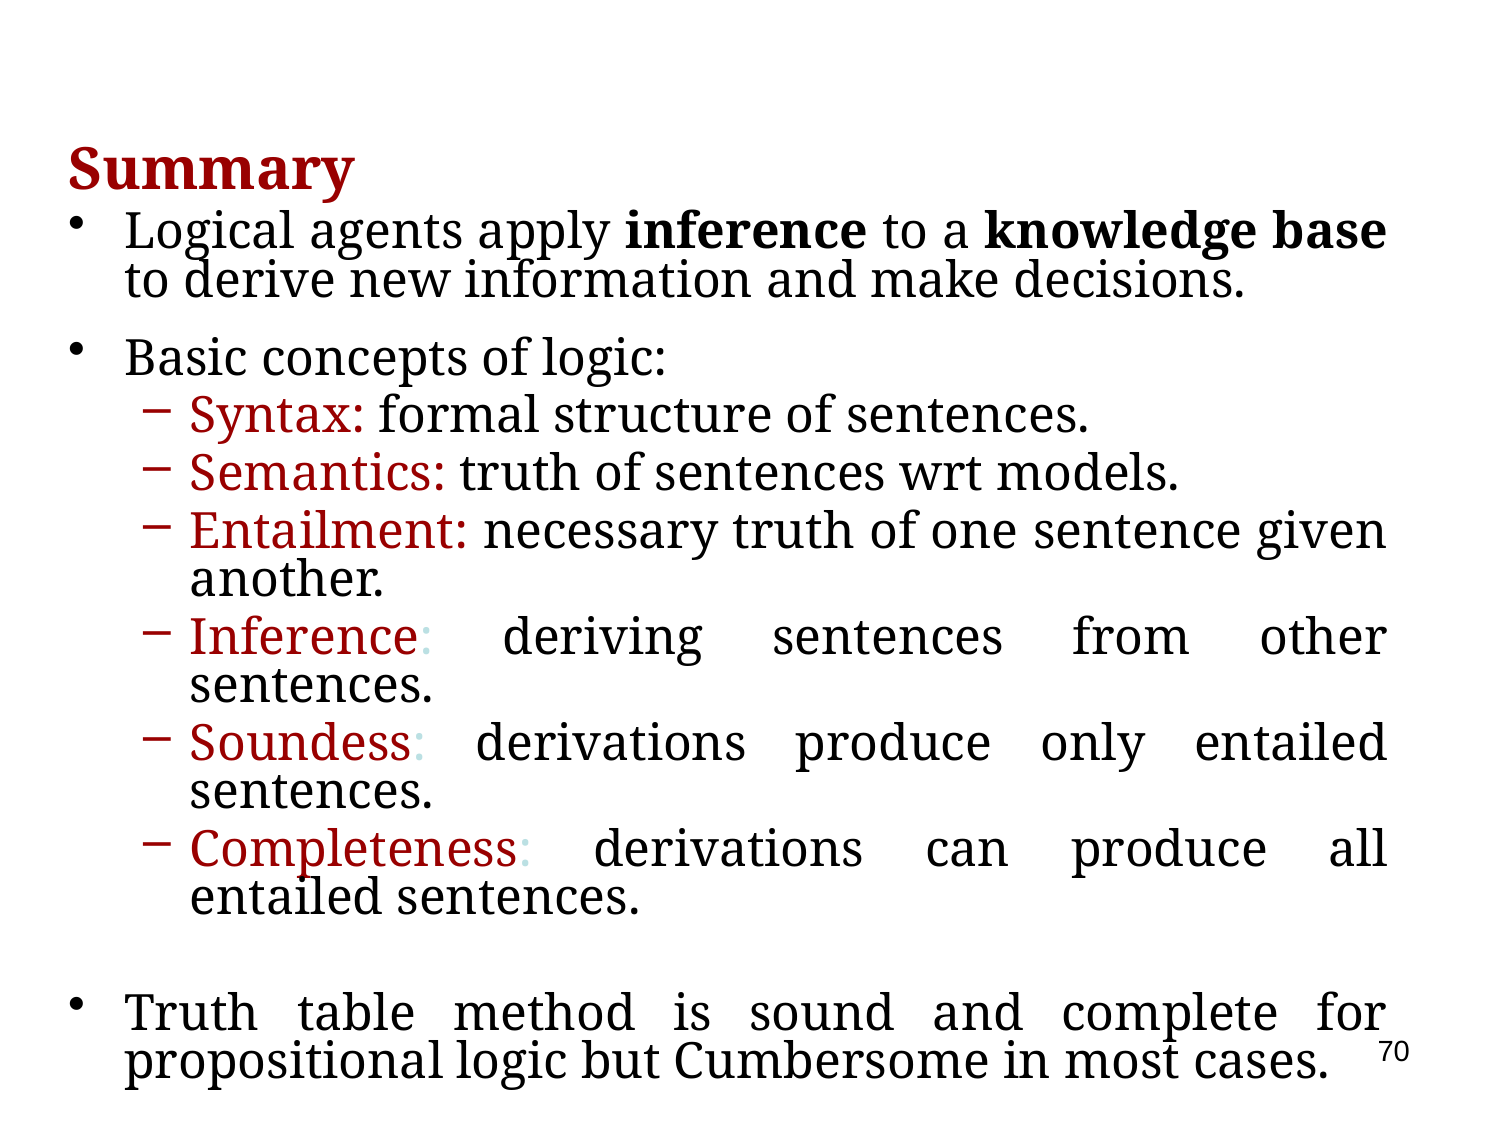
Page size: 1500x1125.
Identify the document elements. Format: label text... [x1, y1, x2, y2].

slide_number 70 [1074, 1024, 1426, 1103]
list Summary Logical agents apply inference to a knowledge base to derive new information and make decisions. Basic concepts of logic: Syntax: formal structure of sentences. Semantics: truth of sentences wrt models. Entailment: necessary truth of one sentence given another. Inference: deriving sentences from other sentences. Soundess: derivations produce only entailed sentences. Completeness: derivations can produce all entailed sentences. Truth table method is sound and complete for propositional logic but Cumbersome in most cases. Application of inference rules is another alternative to perform entailment. [52, 136, 1404, 1095]
